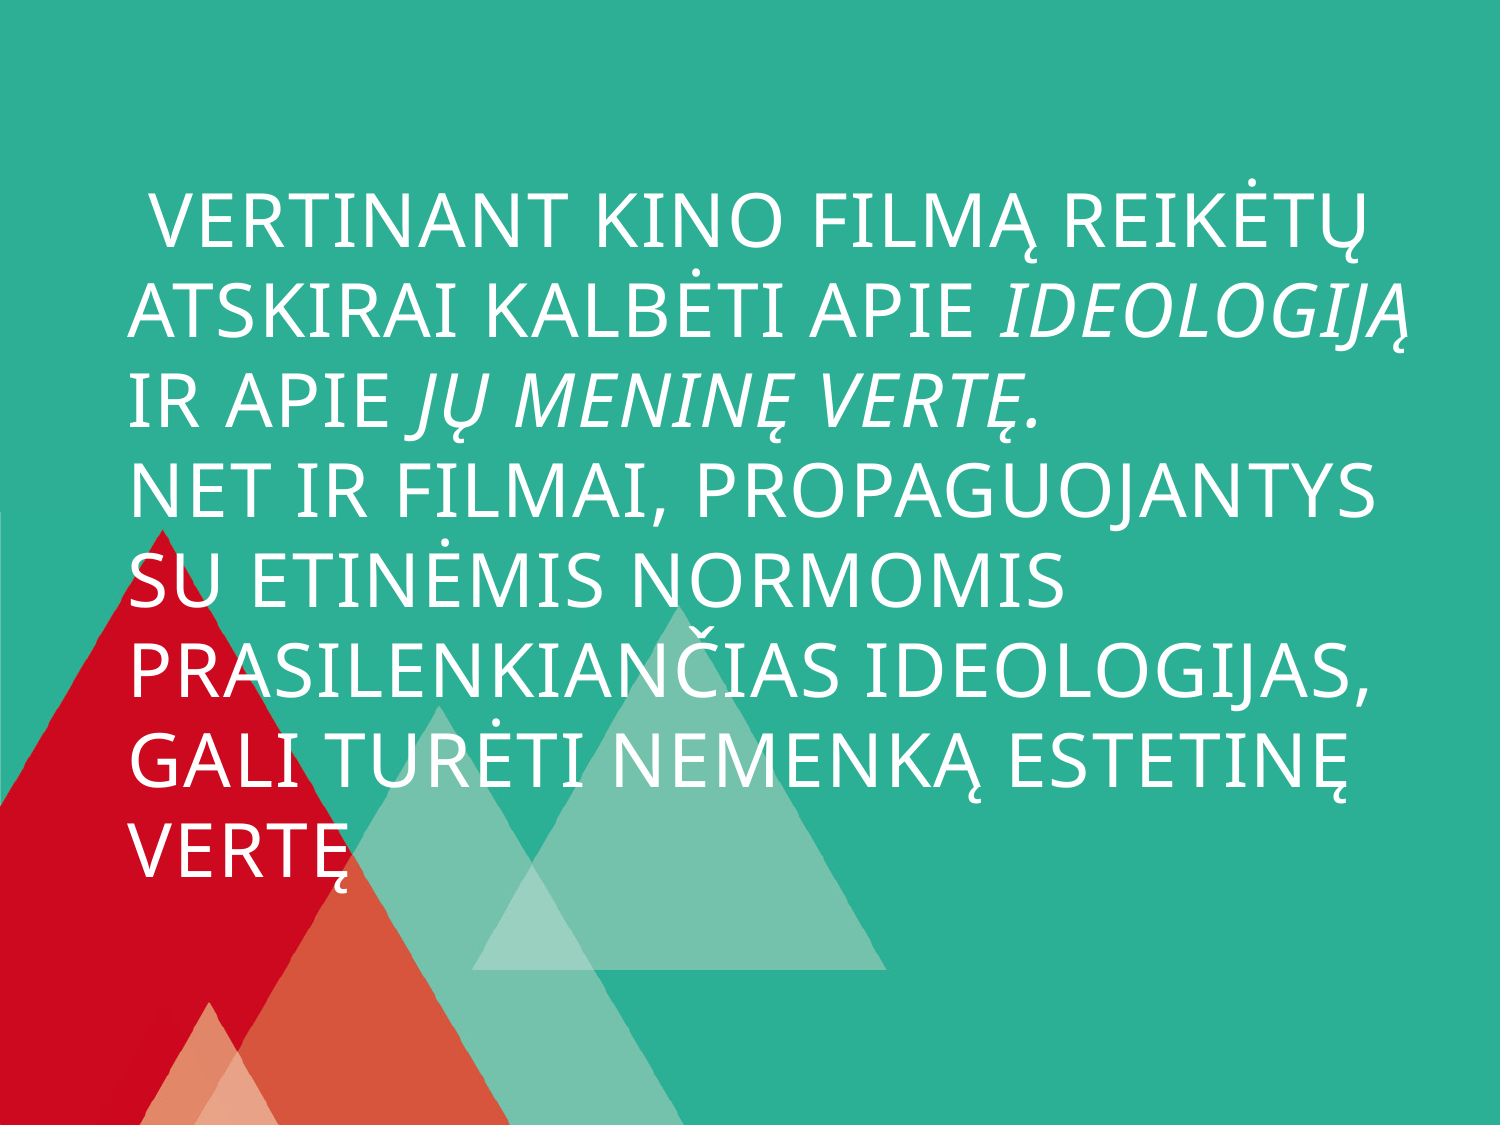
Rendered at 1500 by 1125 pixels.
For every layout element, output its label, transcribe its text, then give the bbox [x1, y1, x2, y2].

picture [0, 512, 1500, 1125]
title VERTINANT KINO FILMĄ REIKĖTŲ ATSKIRAI KALBĖTI APIE IDEOLOGIJĄ IR APIE JŲ MENINĘ VERTĘ. NET IR FILMAI, PROPAGUOJANTYS SU ETINĖMIS NORMOMIS PRASILENKIANČIAS IDEOLOGIJAS, GALI TURĖTI NEMENKĄ ESTETINĘ VERTĘ [112, 113, 1500, 953]
